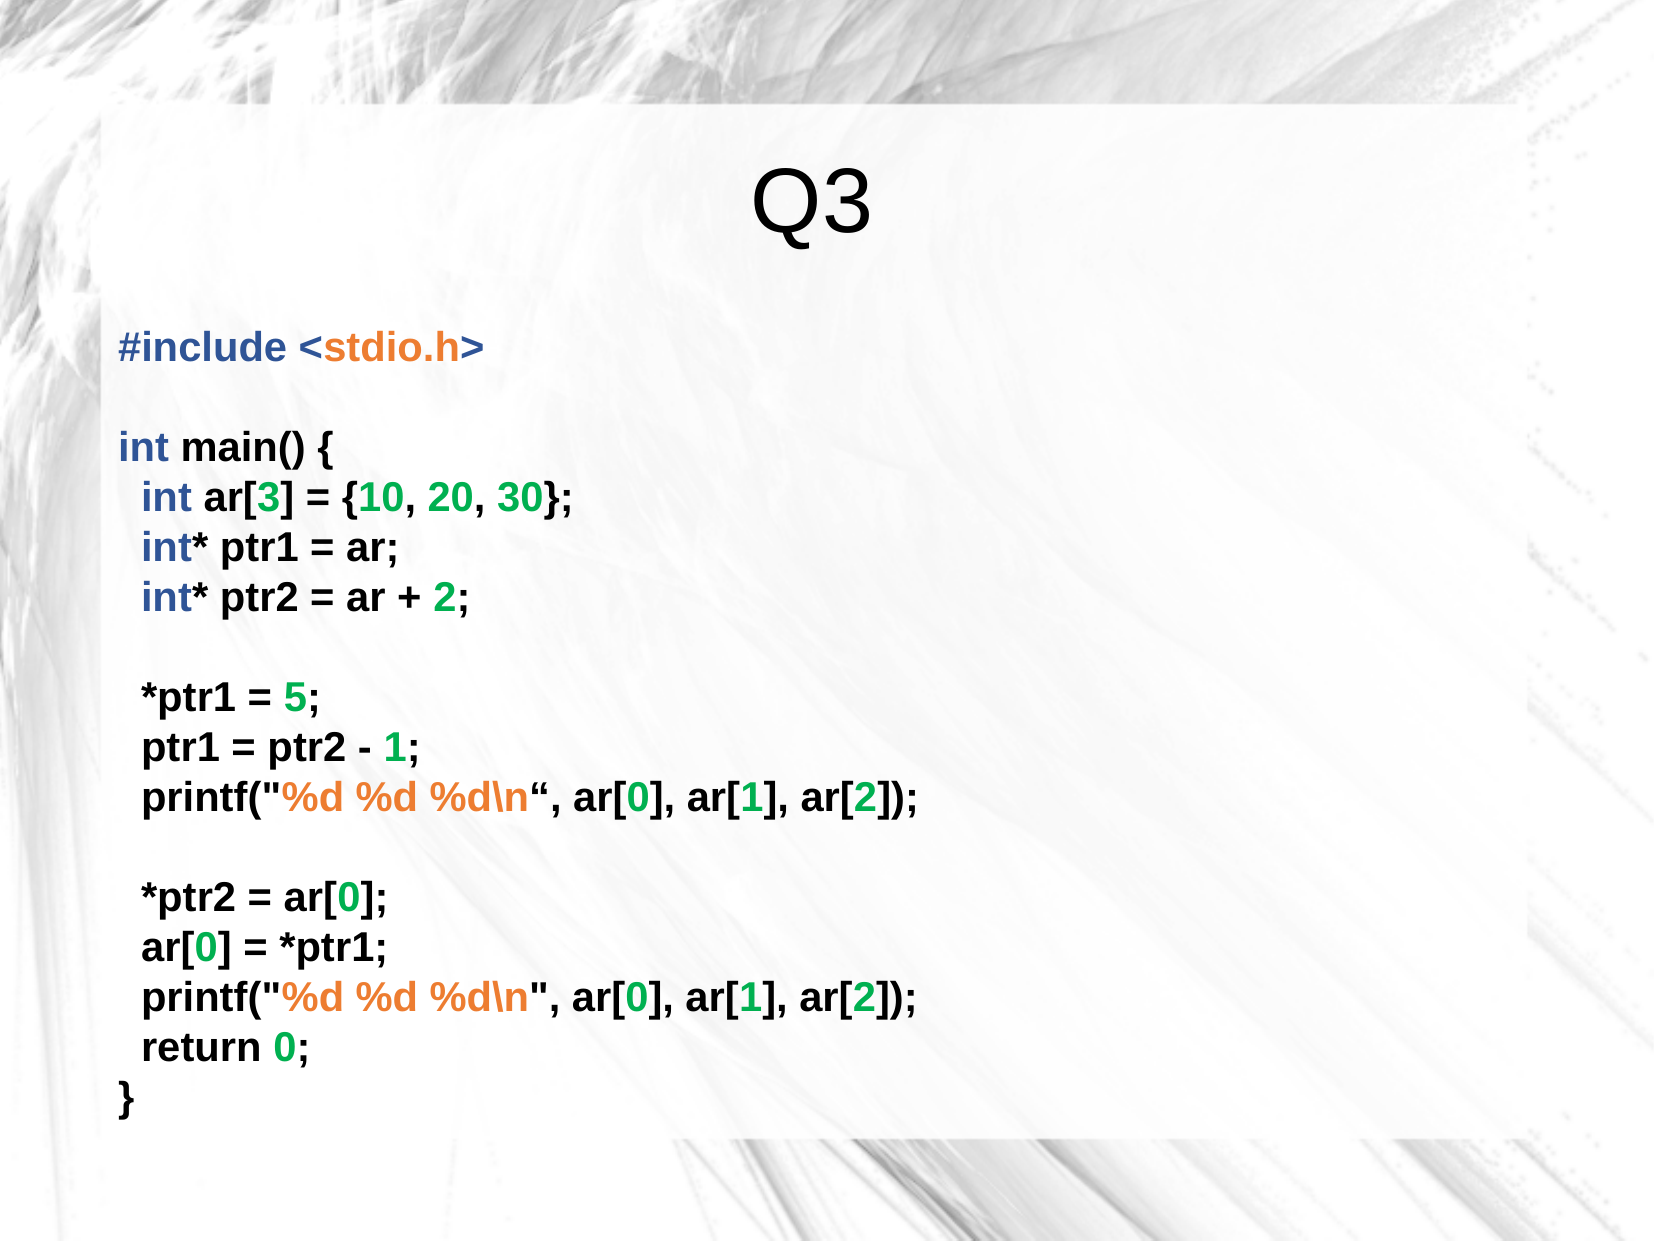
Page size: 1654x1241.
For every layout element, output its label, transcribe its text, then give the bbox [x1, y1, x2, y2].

picture [0, 0, 1654, 1241]
title Q3 [118, 93, 1506, 299]
list #include <stdio.h> int main() { int ar[3] = {10, 20, 30}; int* ptr1 = ar; int* ptr2 = ar + 2; *ptr1 = 5; ptr1 = ptr2 - 1; printf("%d %d %d\n“, ar[0], ar[1], ar[2]); *ptr2 = ar[0]; ar[0] = *ptr1; printf("%d %d %d\n", ar[0], ar[1], ar[2]); return 0; } [118, 319, 1571, 1109]
